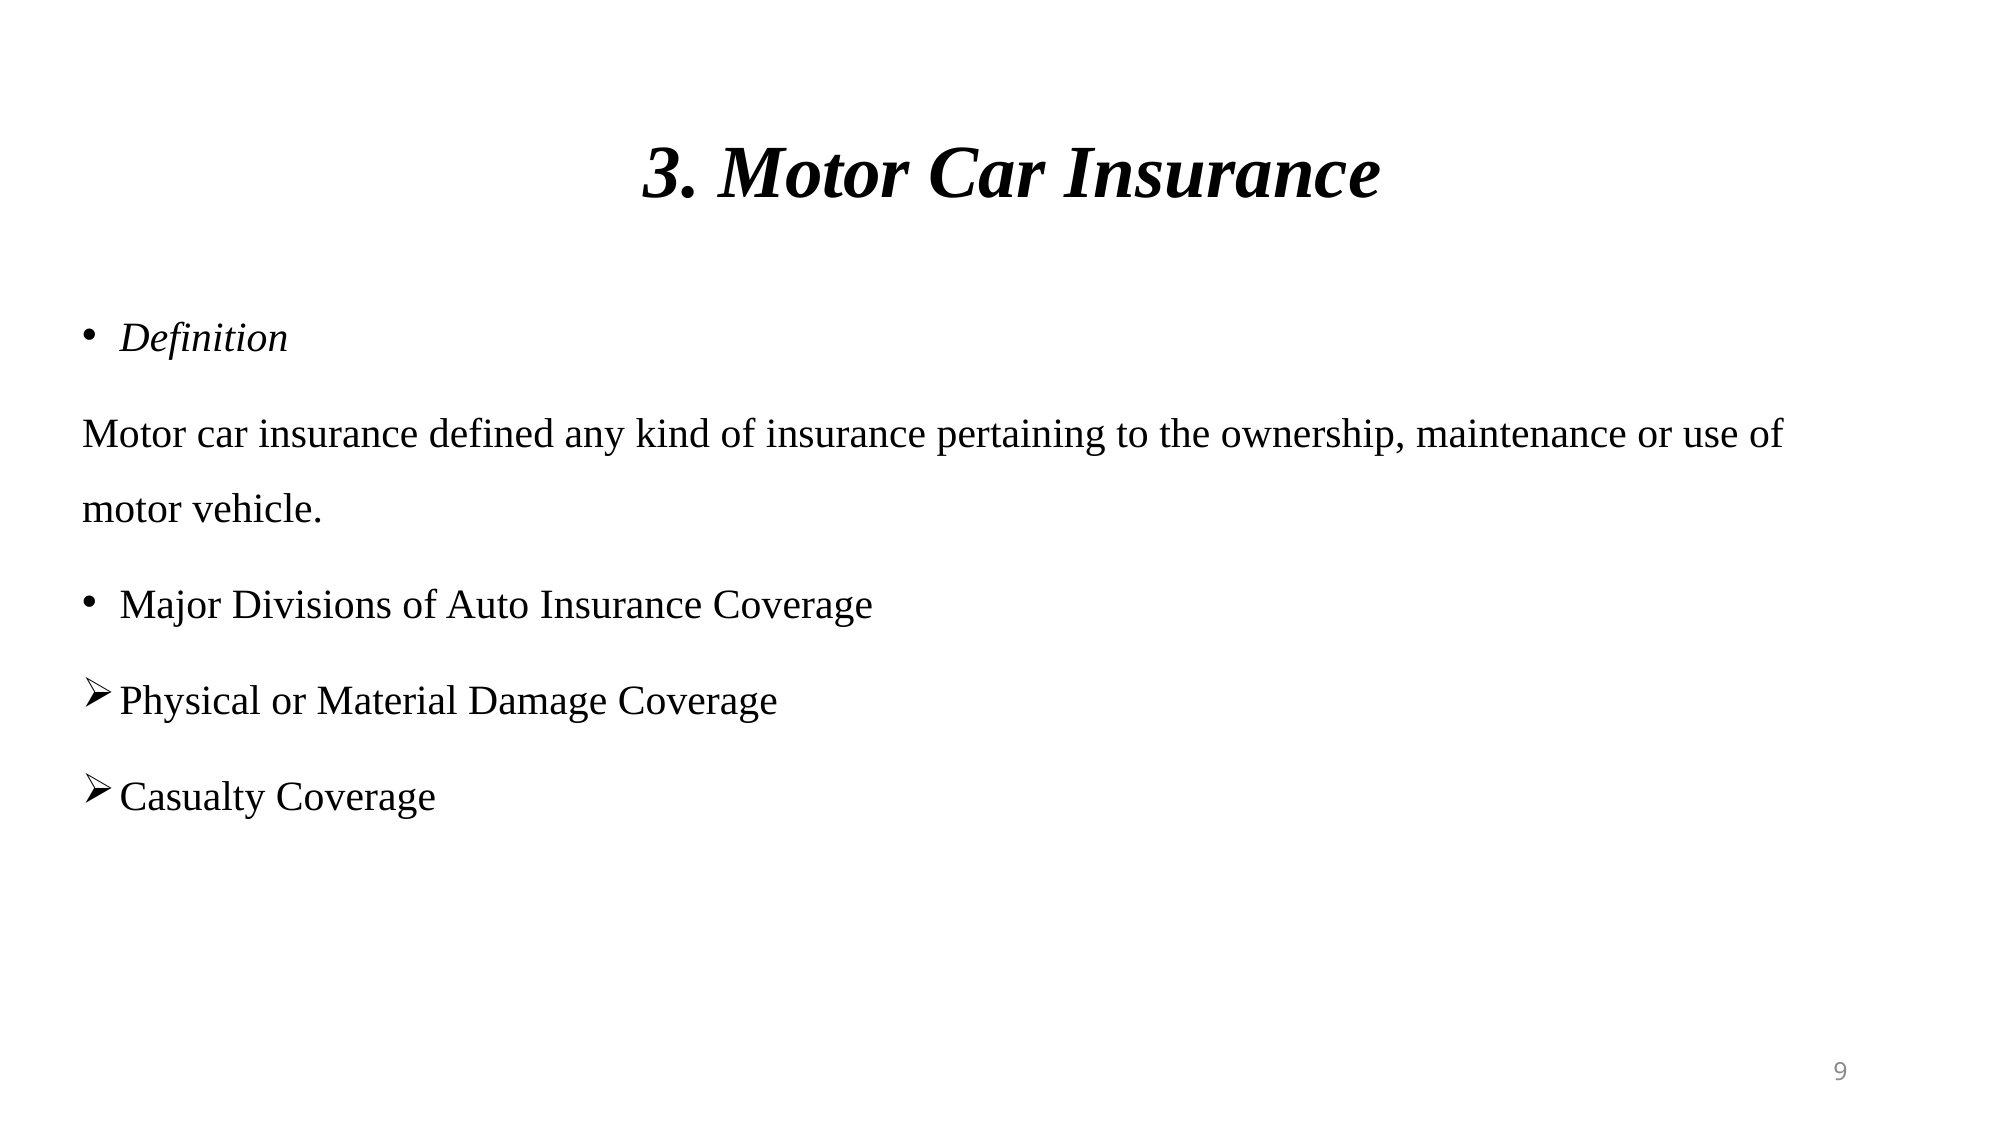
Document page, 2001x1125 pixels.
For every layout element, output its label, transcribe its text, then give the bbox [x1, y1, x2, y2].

title 3. Motor Car Insurance [112, 120, 1913, 228]
slide_number 9 [1412, 1042, 1863, 1103]
list Definition Motor car insurance defined any kind of insurance pertaining to the ownership, maintenance or use of motor vehicle. Major Divisions of Auto Insurance Coverage Physical or Material Damage Coverage Casualty Coverage [67, 276, 1863, 955]
